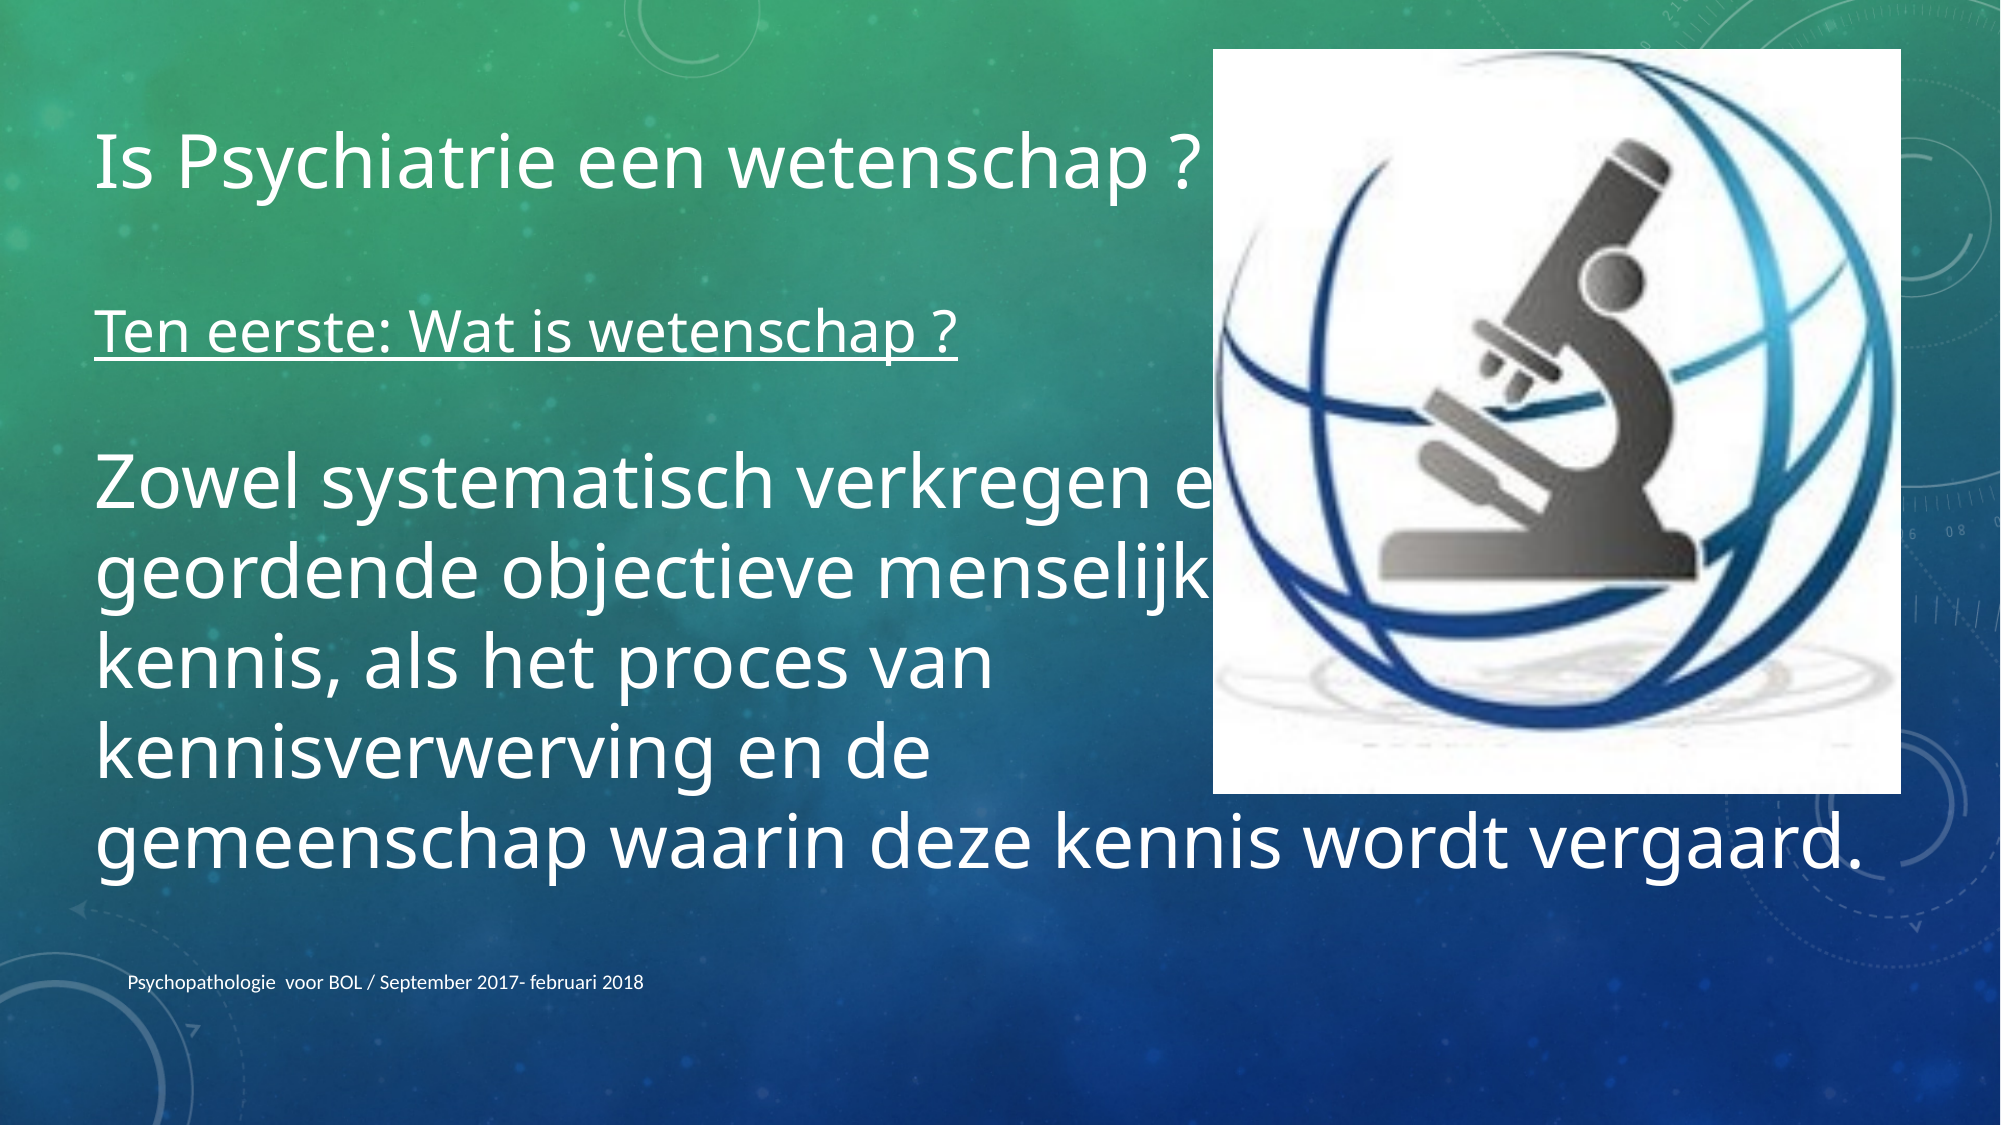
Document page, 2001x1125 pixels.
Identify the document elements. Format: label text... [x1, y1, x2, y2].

text_box Is Psychiatrie een wetenschap ? Ten eerste: Wat is wetenschap ? Zowel systematisch verkregen en geordende objectieve menselijke kennis, als het proces van kennisverwerving en de gemeenschap waarin deze kennis wordt vergaard. [79, 106, 1920, 892]
footer Psychopathologie voor BOL / September 2017- februari 2018 [112, 963, 1397, 1025]
picture [0, 0, 2001, 1125]
